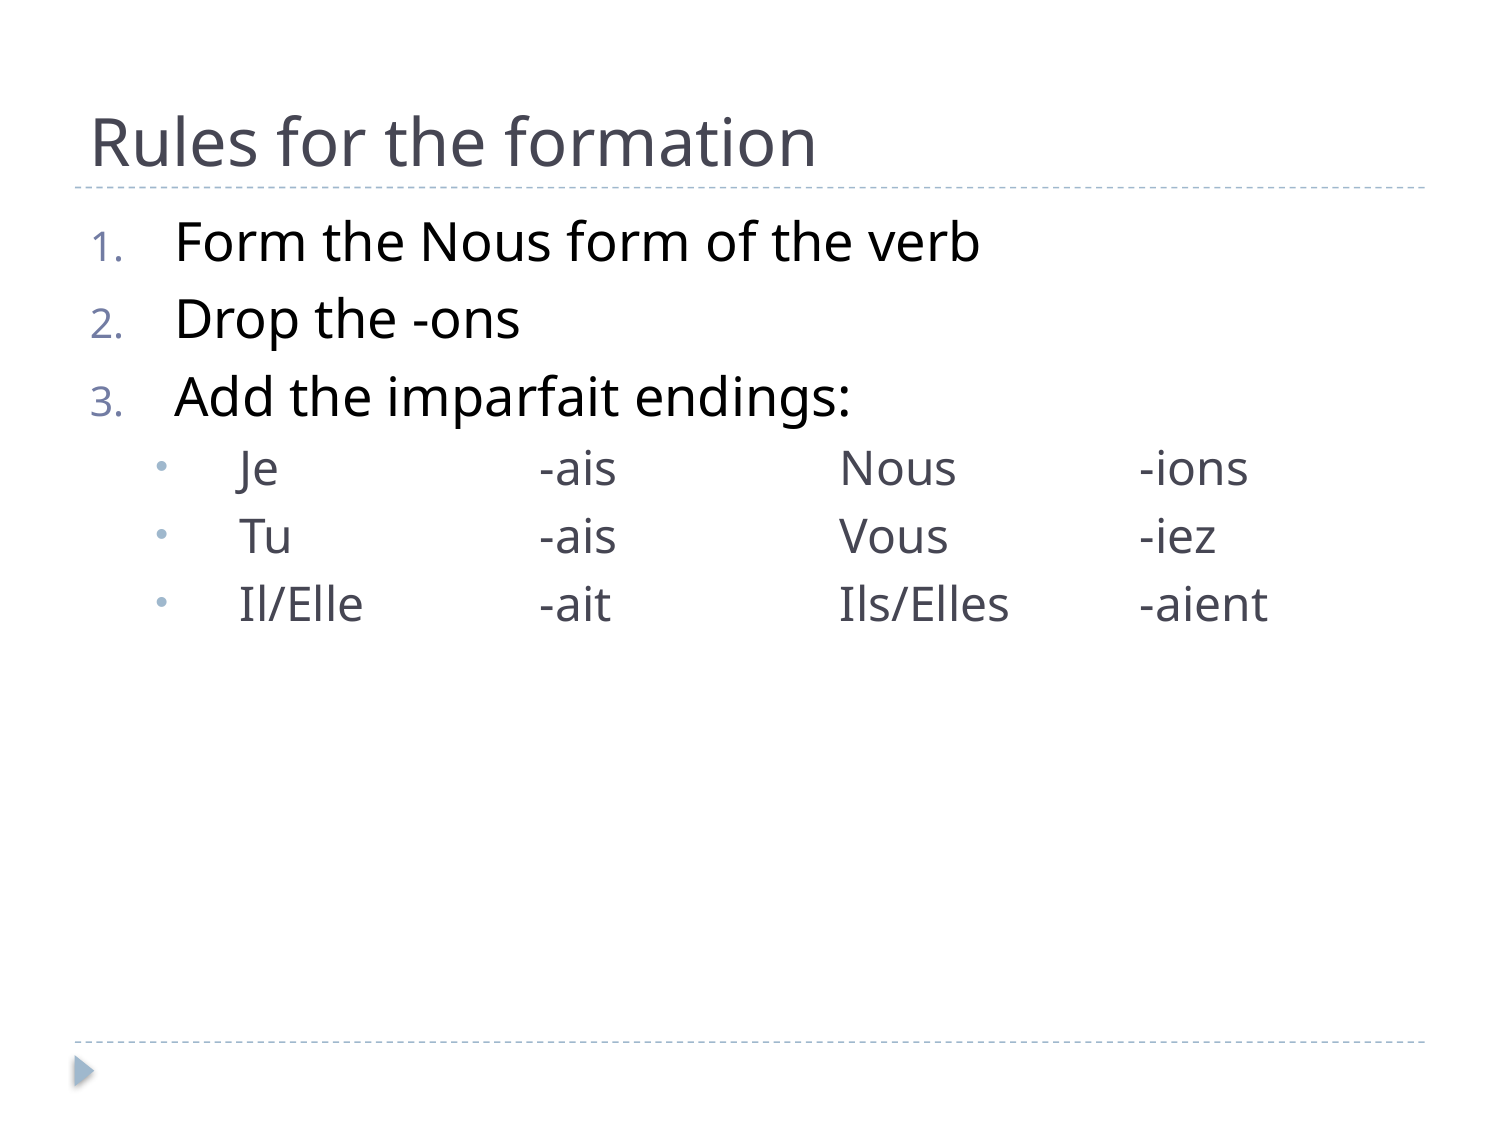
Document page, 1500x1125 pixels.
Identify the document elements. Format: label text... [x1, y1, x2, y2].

title Rules for the formation [75, 24, 1425, 188]
list Form the Nous form of the verb Drop the -ons Add the imparfait endings: Je -ais Nous -ions Tu -ais Vous -iez Il/Elle -ait Ils/Elles -aient [75, 200, 1425, 1010]
